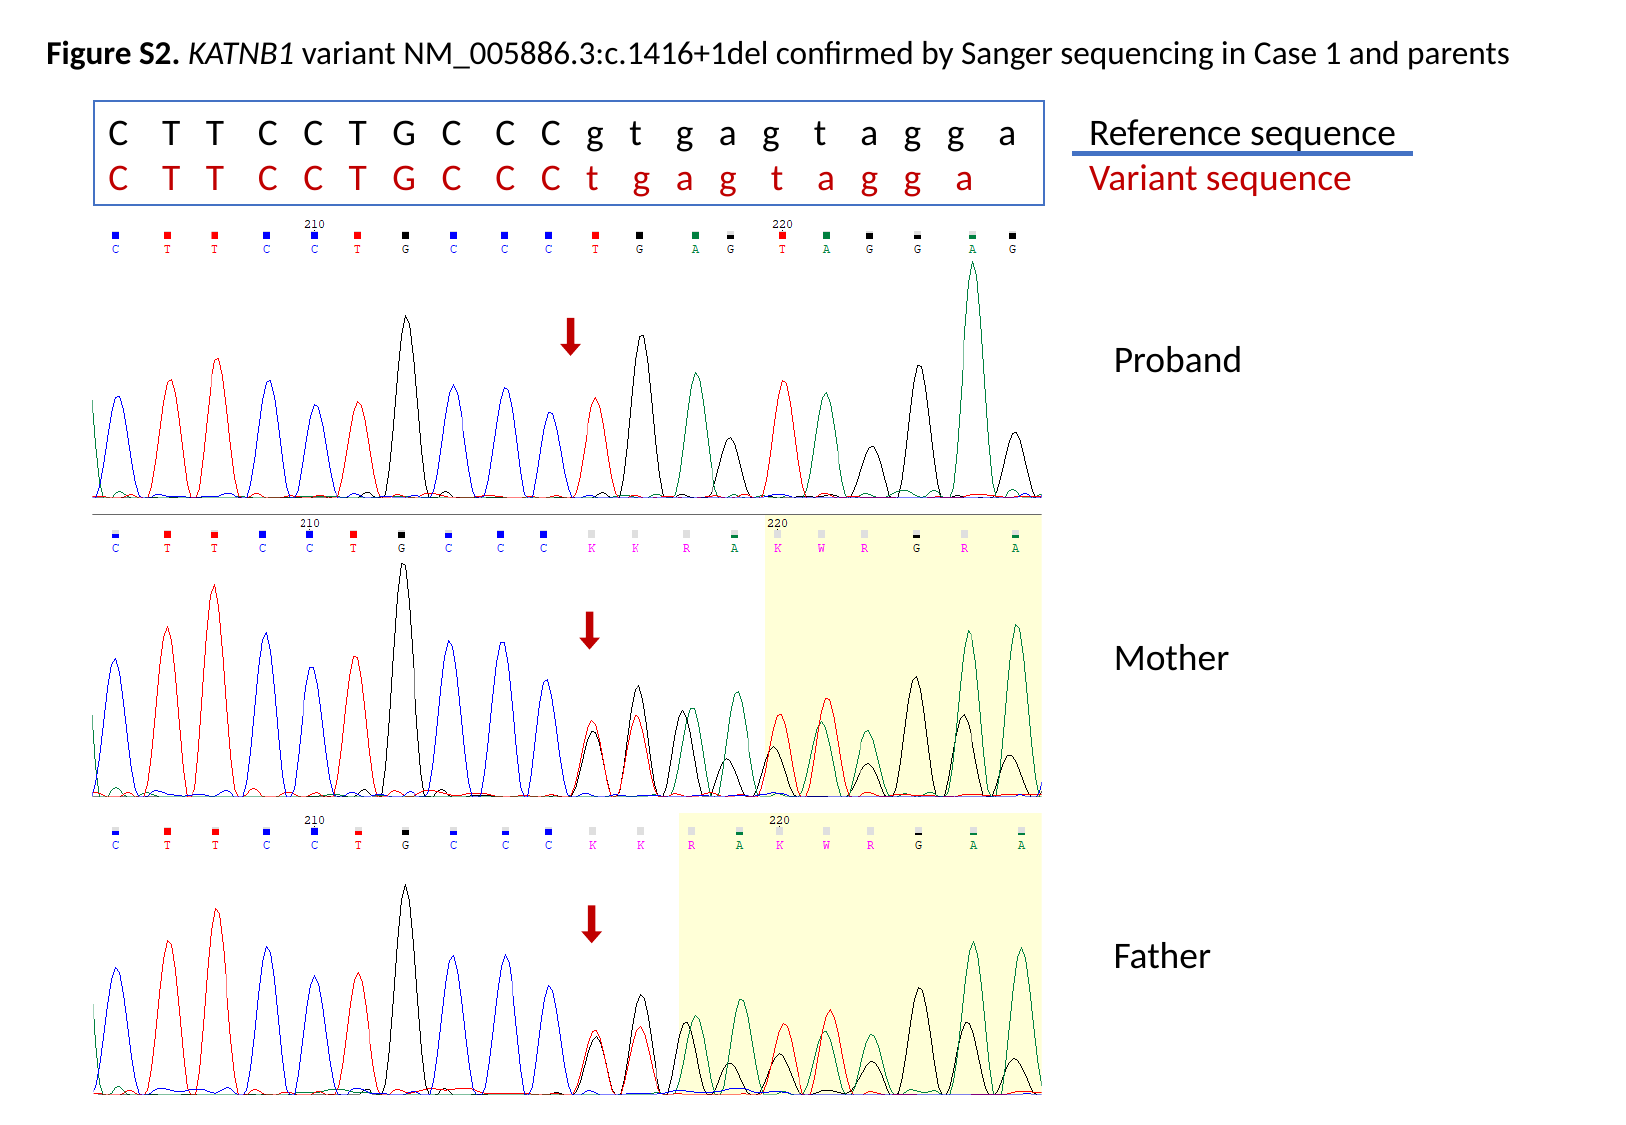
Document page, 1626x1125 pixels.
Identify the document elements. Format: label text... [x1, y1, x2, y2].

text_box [92, 100, 1414, 1095]
text_box Figure S2. KATNB1 variant NM_005886.3:c.1416+1del confirmed by Sanger sequencing in Case 1 and parents [31, 23, 1602, 79]
